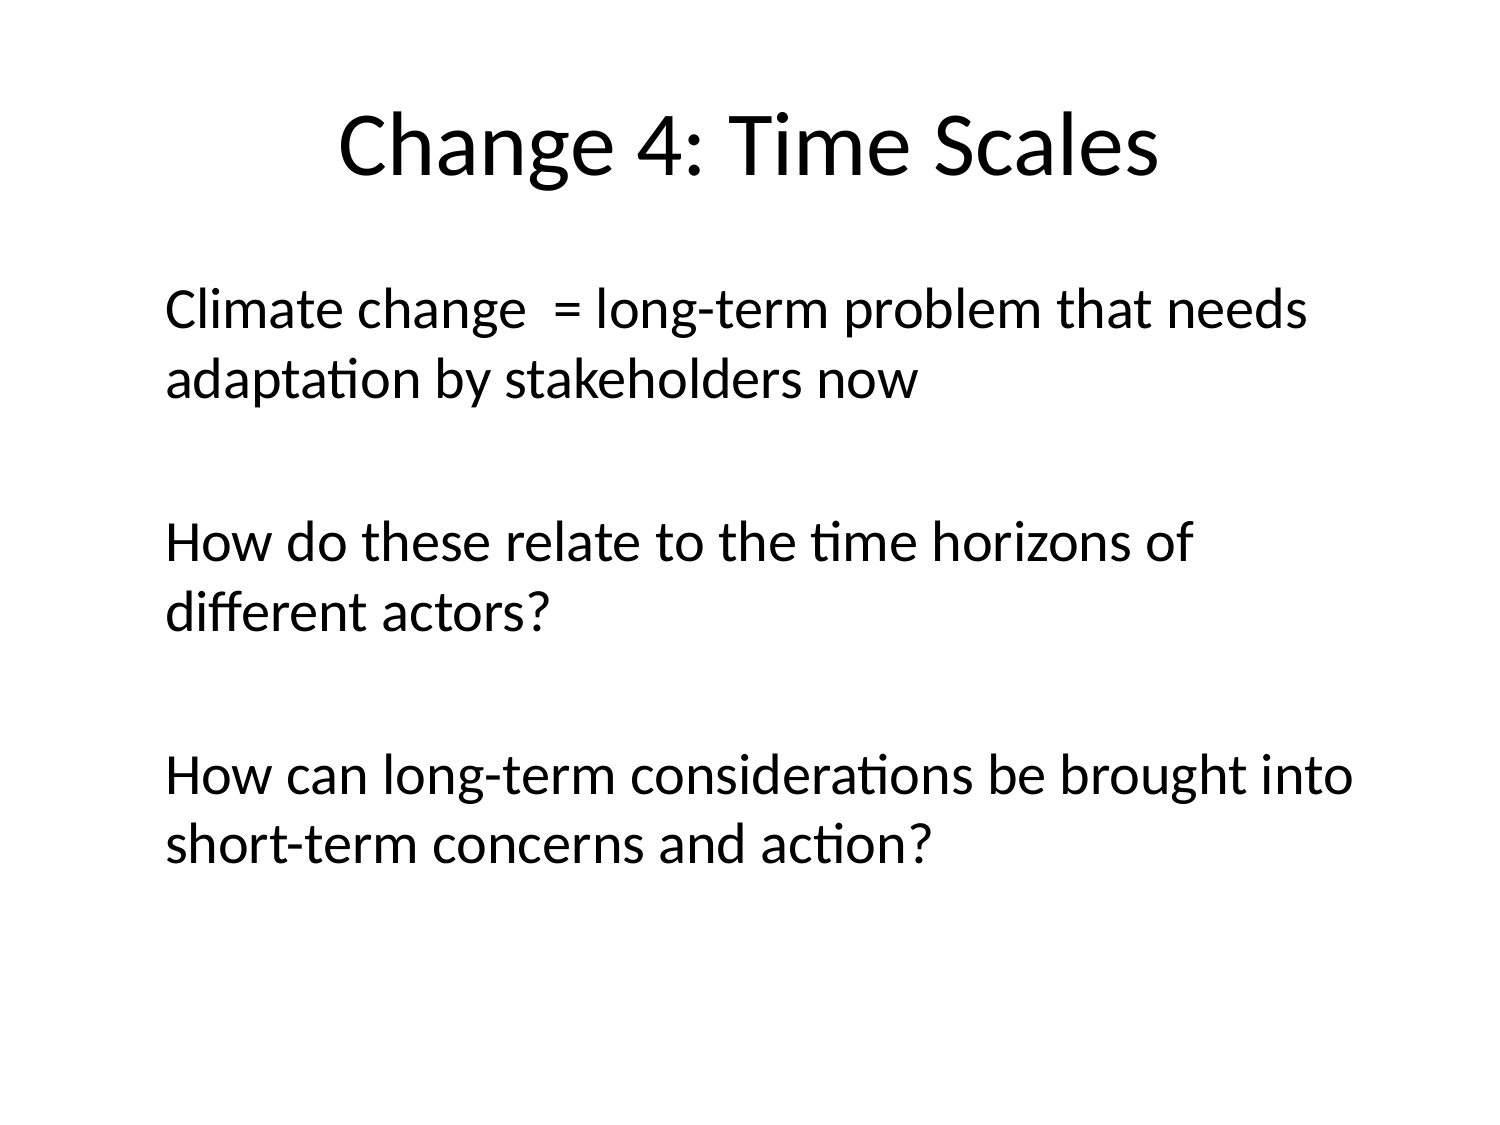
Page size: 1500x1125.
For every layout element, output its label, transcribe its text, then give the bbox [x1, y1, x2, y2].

title Change 4: Time Scales [75, 45, 1425, 233]
list Climate change = long-term problem that needs adaptation by stakeholders now How do these relate to the time horizons of different actors? How can long-term considerations be brought into short-term concerns and action? [75, 262, 1425, 1005]
